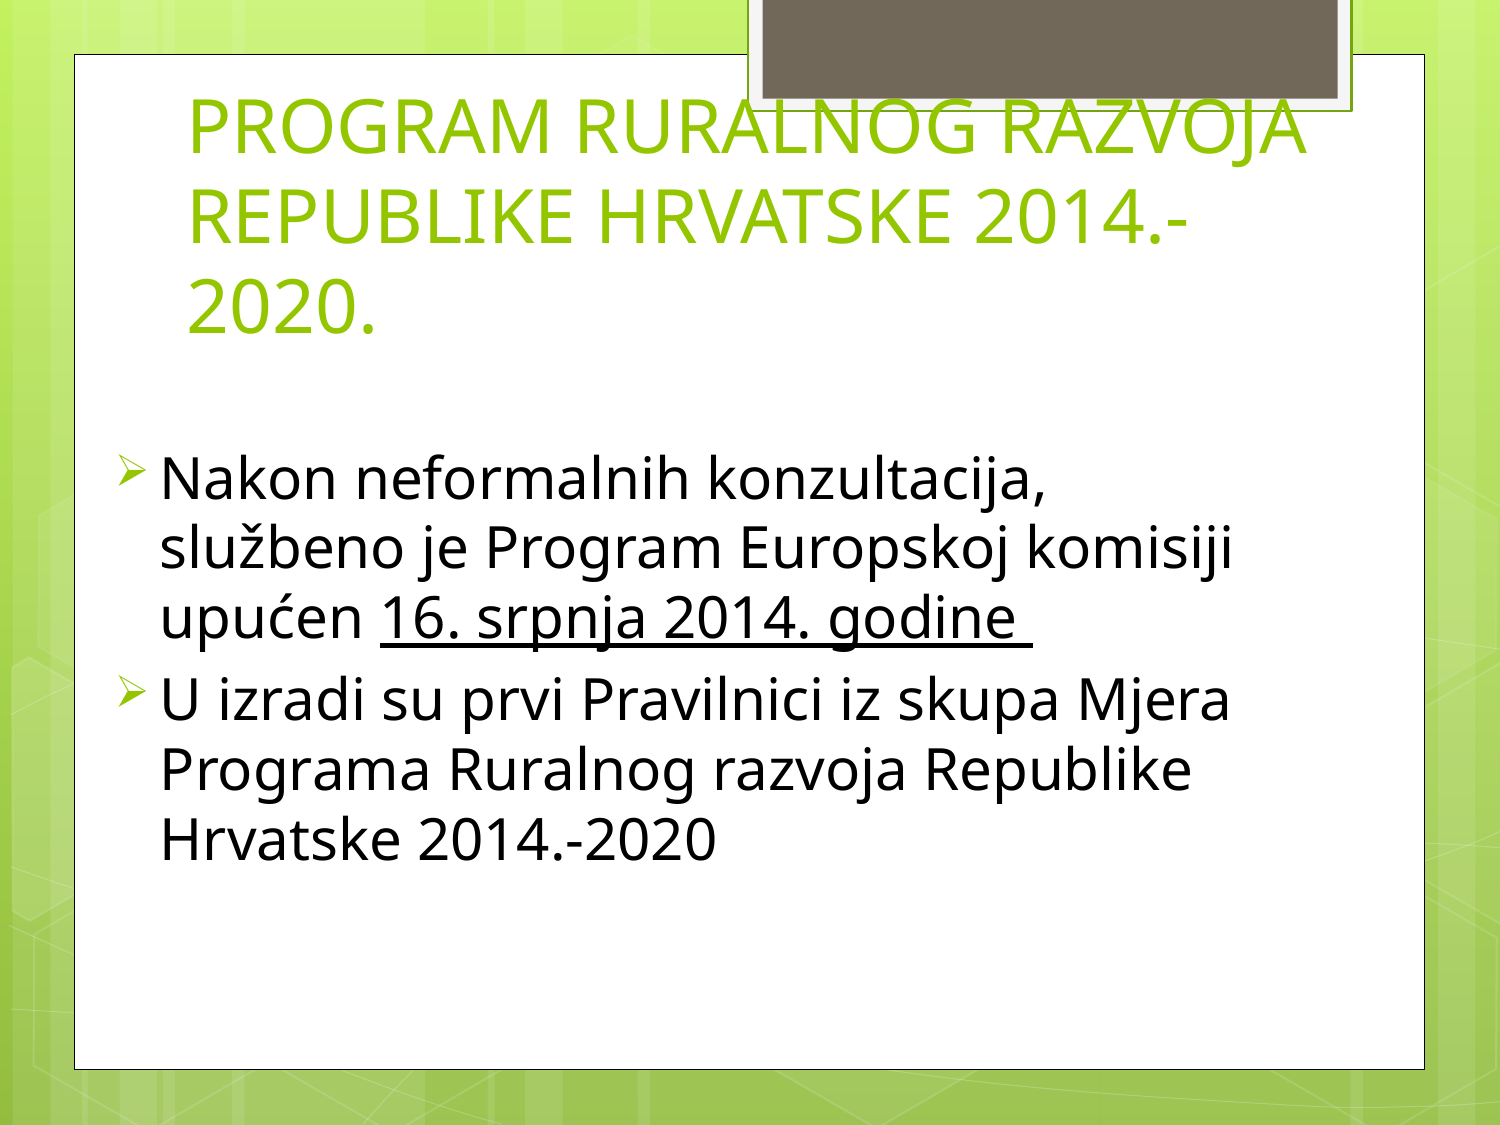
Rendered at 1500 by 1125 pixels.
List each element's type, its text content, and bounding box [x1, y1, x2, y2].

title PROGRAM RURALNOG RAZVOJA REPUBLIKE HRVATSKE 2014.-2020. [171, 168, 1324, 357]
list Nakon neformalnih konzultacija, službeno je Program Europskoj komisiji upućen 16. srpnja 2014. godine U izradi su prvi Pravilnici iz skupa Mjera Programa Ruralnog razvoja Republike Hrvatske 2014.-2020 [88, 361, 1283, 938]
